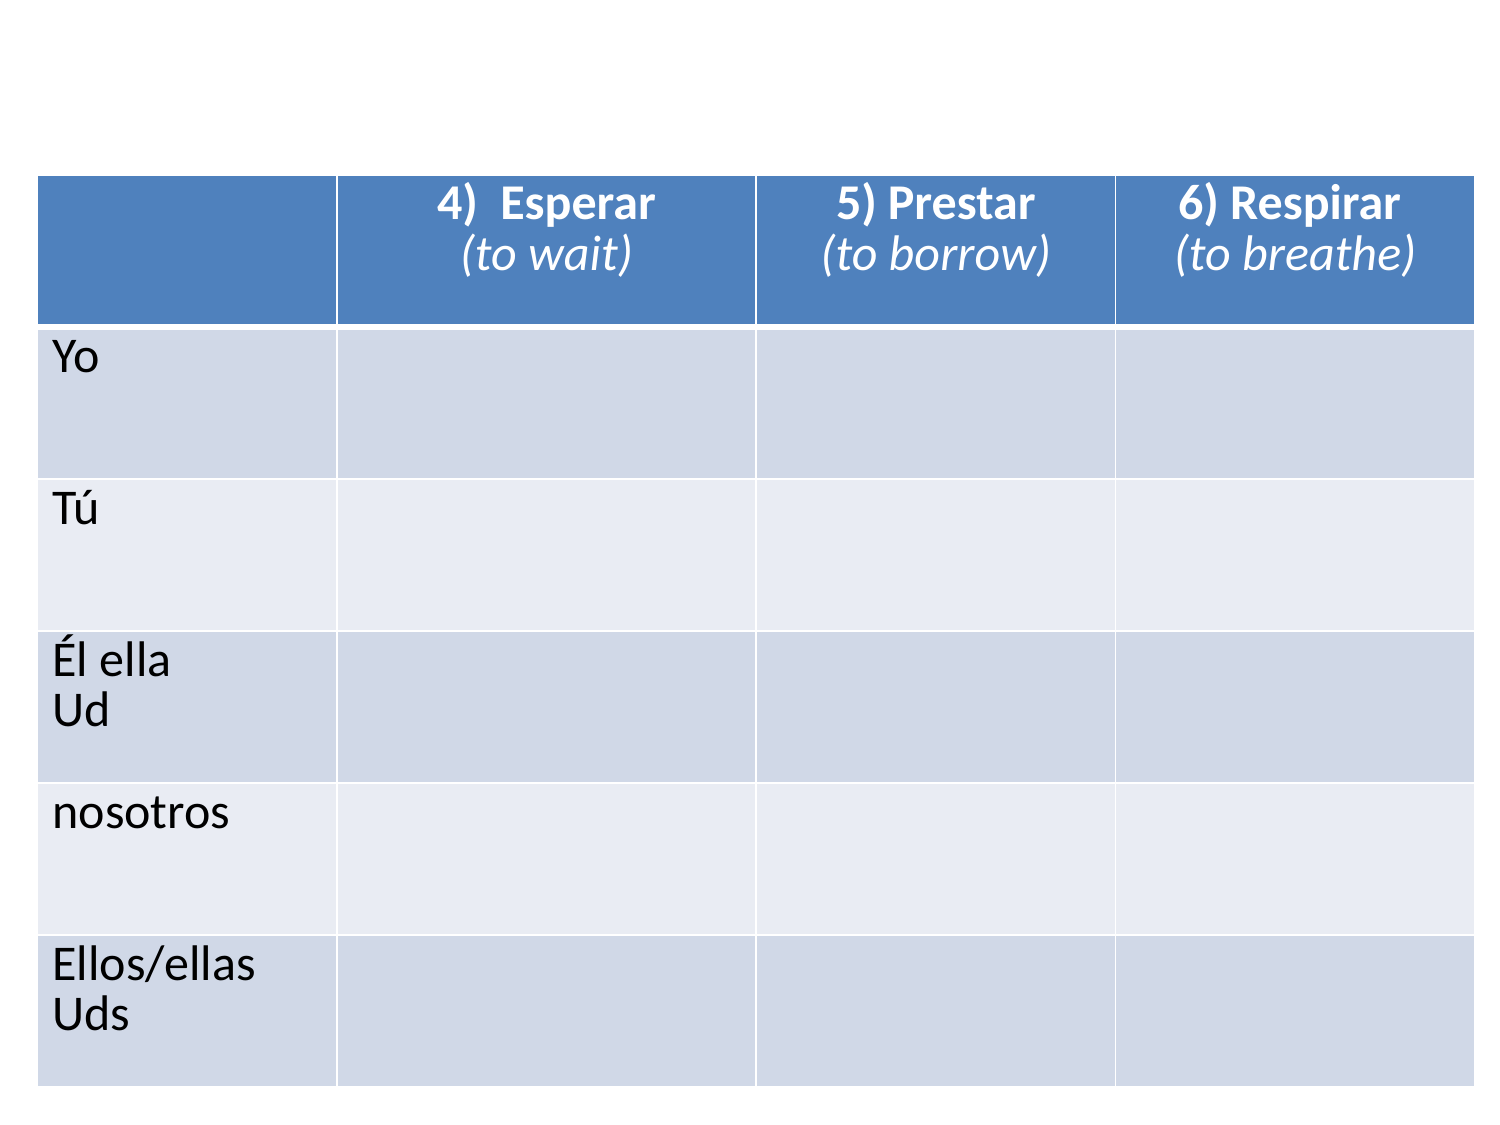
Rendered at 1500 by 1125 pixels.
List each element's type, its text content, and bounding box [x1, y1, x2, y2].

table_cell [757, 330, 1115, 478]
table_cell [338, 480, 755, 630]
table_cell [1116, 784, 1474, 934]
table_header 4) Esperar (to wait) [338, 176, 755, 324]
table_cell [757, 480, 1115, 630]
table_cell [338, 330, 755, 478]
table_header [38, 176, 336, 324]
table_cell Yo [38, 330, 336, 478]
table_cell Ellos/ellas Uds [38, 936, 336, 1086]
table_cell [757, 632, 1115, 782]
table_cell [338, 632, 755, 782]
table_header 5) Prestar (to borrow) [757, 176, 1115, 324]
table_header 6) Respirar (to breathe) [1116, 176, 1474, 324]
table_cell Él ella Ud [38, 632, 336, 782]
table_cell [338, 936, 755, 1086]
table_cell Tú [38, 480, 336, 630]
table_cell [757, 784, 1115, 934]
table_cell [1116, 632, 1474, 782]
table_cell [1116, 480, 1474, 630]
table_cell nosotros [38, 784, 336, 934]
table_cell [1116, 330, 1474, 478]
table_cell [338, 784, 755, 934]
table_cell [757, 936, 1115, 1086]
table_cell [1116, 936, 1474, 1086]
